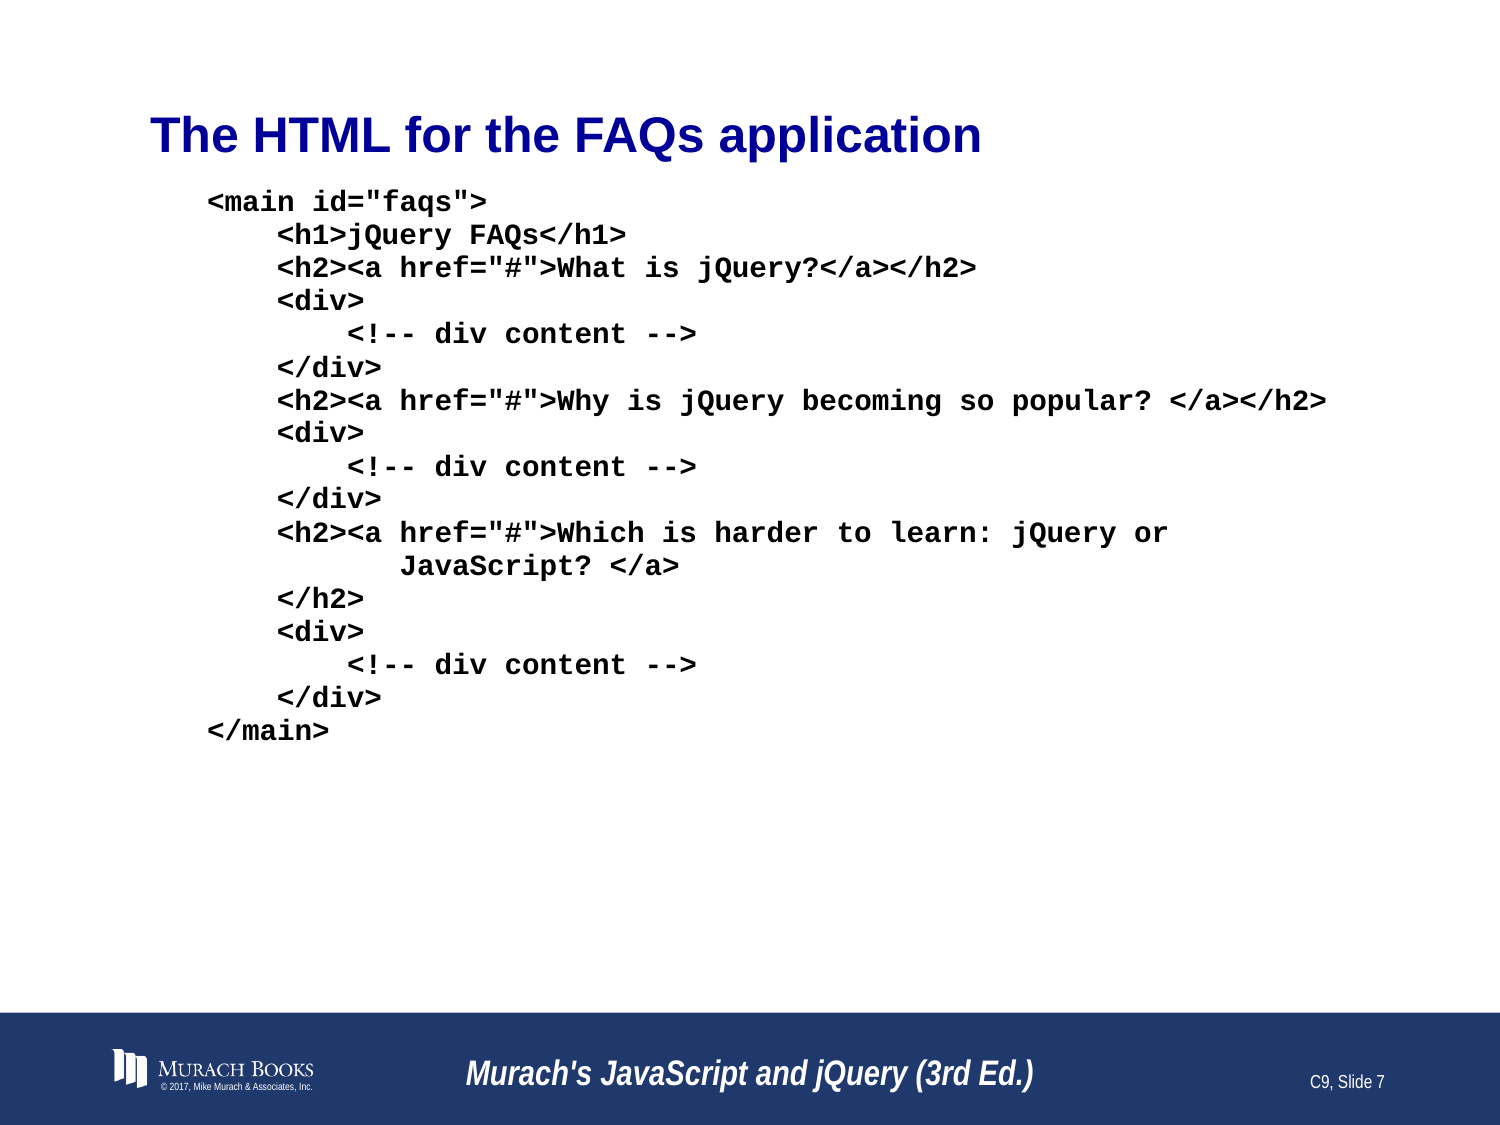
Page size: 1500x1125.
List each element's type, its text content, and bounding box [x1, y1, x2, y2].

title The HTML for the FAQs application [150, 102, 1350, 164]
footer © 2017, Mike Murach & Associates, Inc. [12, 1025, 463, 1100]
slide_number Murach's JavaScript and jQuery (3rd Ed.) [463, 1025, 1050, 1100]
slide_number C9, Slide 7 [1087, 1025, 1400, 1100]
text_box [149, 187, 1350, 788]
